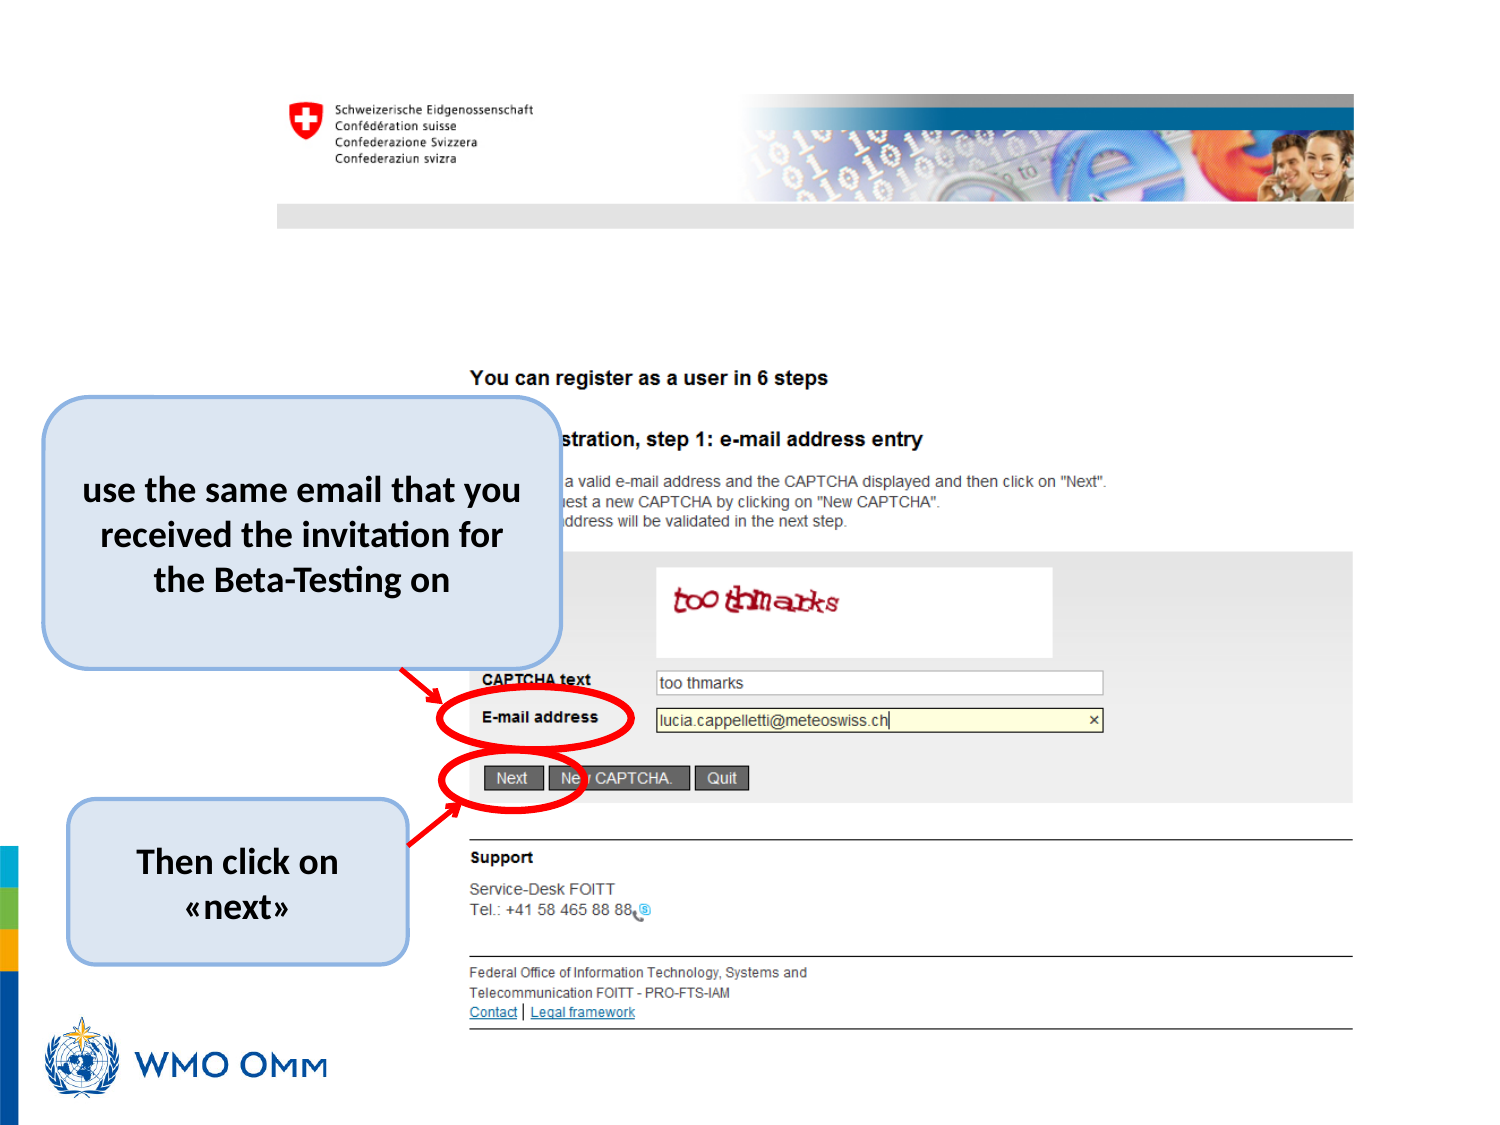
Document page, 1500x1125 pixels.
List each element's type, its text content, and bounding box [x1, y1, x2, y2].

picture [0, 94, 1457, 1125]
text_box Then click on «next» [66, 796, 271, 967]
text_box use the same email that you received the invitation for the Beta-Testing on [41, 394, 271, 671]
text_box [400, 668, 444, 705]
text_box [407, 801, 463, 847]
